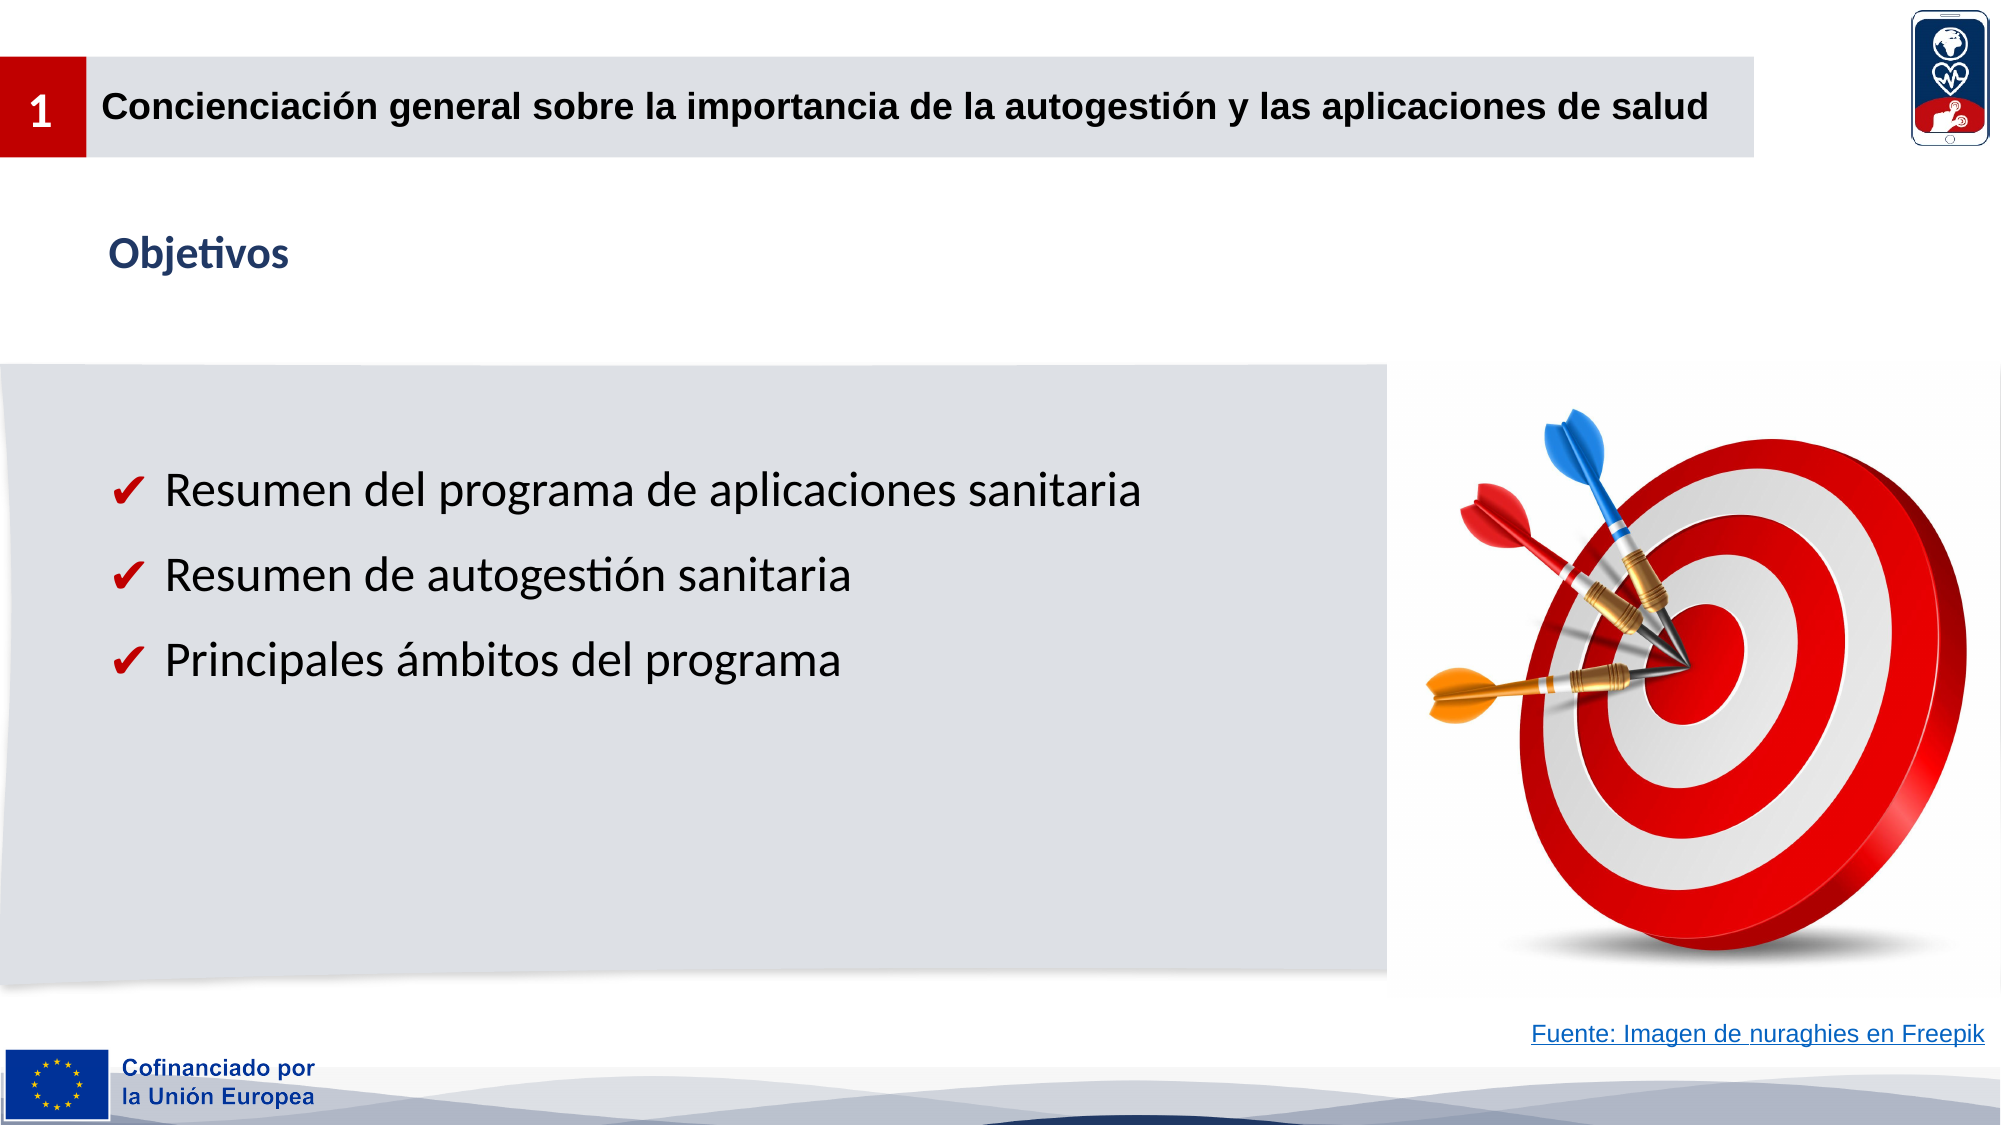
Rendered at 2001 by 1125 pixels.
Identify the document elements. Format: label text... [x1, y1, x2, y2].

text_box 1 [0, 56, 87, 158]
title Objetivos [93, 203, 1819, 305]
picture [1911, 10, 1990, 146]
picture [1387, 361, 2000, 998]
picture [0, 1044, 2001, 1125]
text_box Resumen del programa de aplicaciones sanitaria Resumen de autogestión sanitaria Principales ámbitos del programa [93, 448, 1192, 731]
text_box Fuente: Imagen de nuraghies en Freepik [1363, 1009, 2000, 1055]
text_box Concienciación general sobre la importancia de la autogestión y las aplicaciones de salud [87, 56, 1754, 158]
